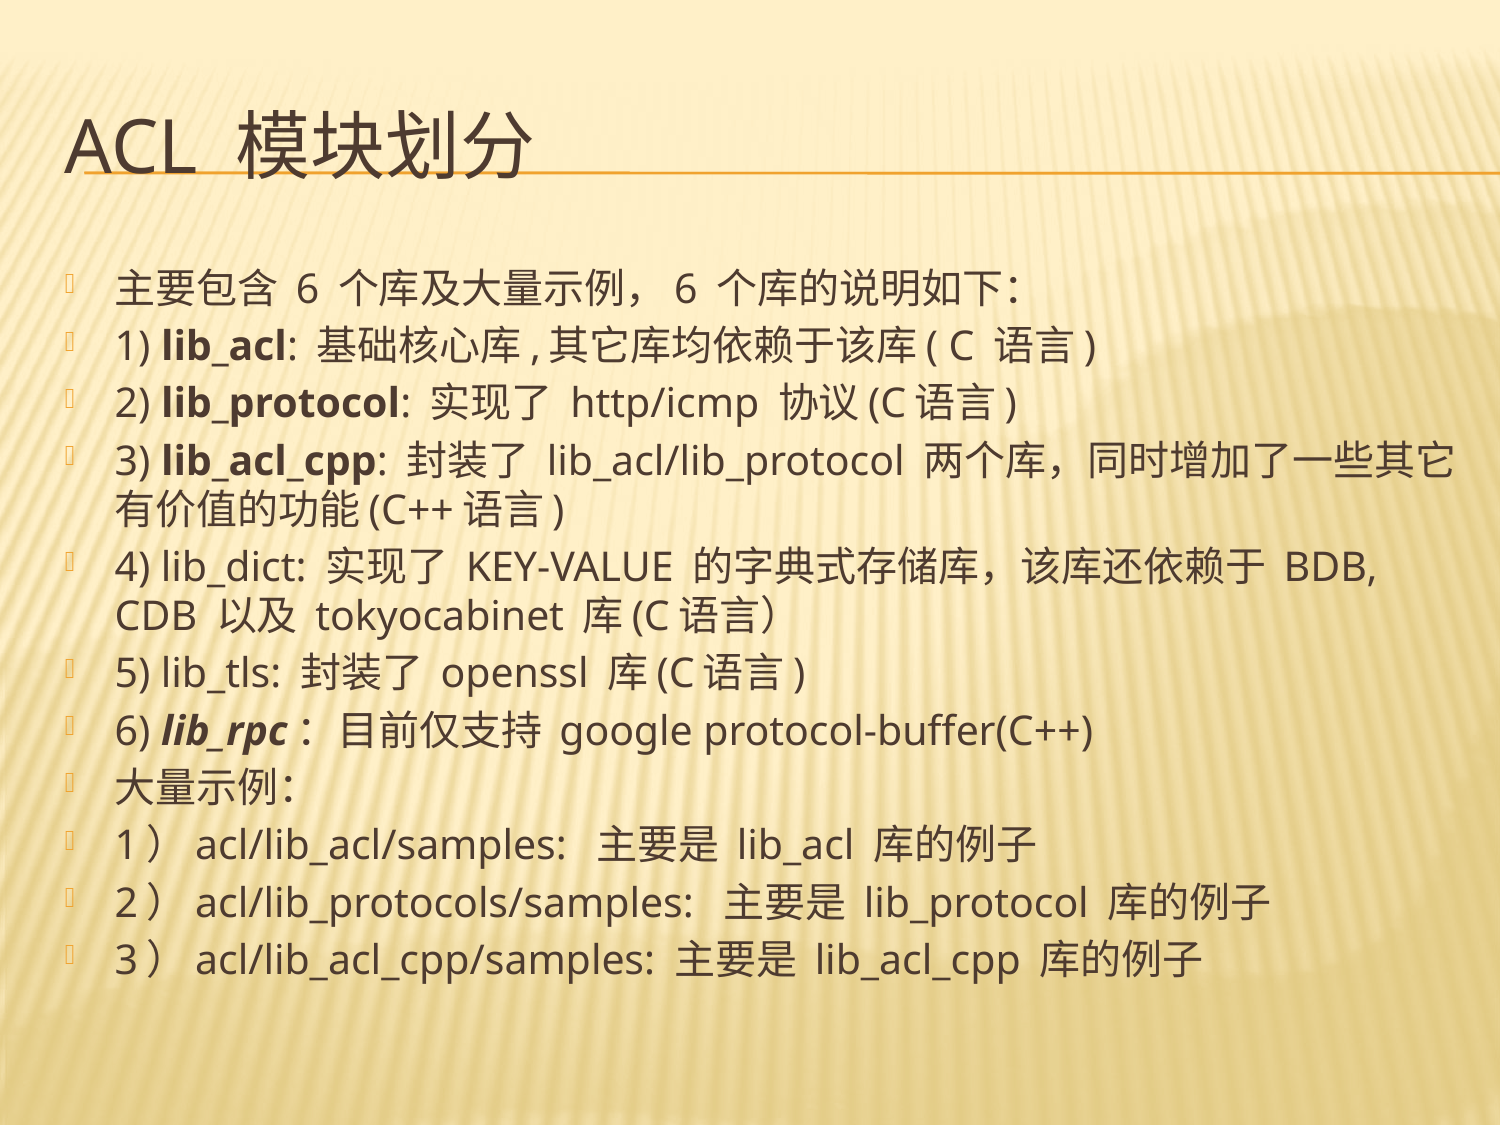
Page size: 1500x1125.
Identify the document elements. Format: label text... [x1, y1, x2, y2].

title ACL 模块划分 [50, 75, 1475, 213]
list 主要包含 6 个库及大量示例，6 个库的说明如下： 1) lib_acl: 基础核心库,其它库均依赖于该库( C 语言) 2) lib_protocol: 实现了 http/icmp 协议(C语言) 3) lib_acl_cpp: 封装了 lib_acl/lib_protocol 两个库，同时增加了一些其它有价值的功能(C++语言) 4) lib_dict: 实现了 KEY-VALUE 的字典式存储库，该库还依赖于 BDB, CDB 以及 tokyocabinet 库(C语言） 5) lib_tls: 封装了 openssl 库(C语言) 6) lib_rpc：目前仅支持 google protocol-buffer(C++) 大量示例： 1）acl/lib_acl/samples: 主要是 lib_acl 库的例子 2）acl/lib_protocols/samples: 主要是 lib_protocol 库的例子 3）acl/lib_acl_cpp/samples: 主要是 lib_acl_cpp 库的例子 [50, 254, 1475, 998]
